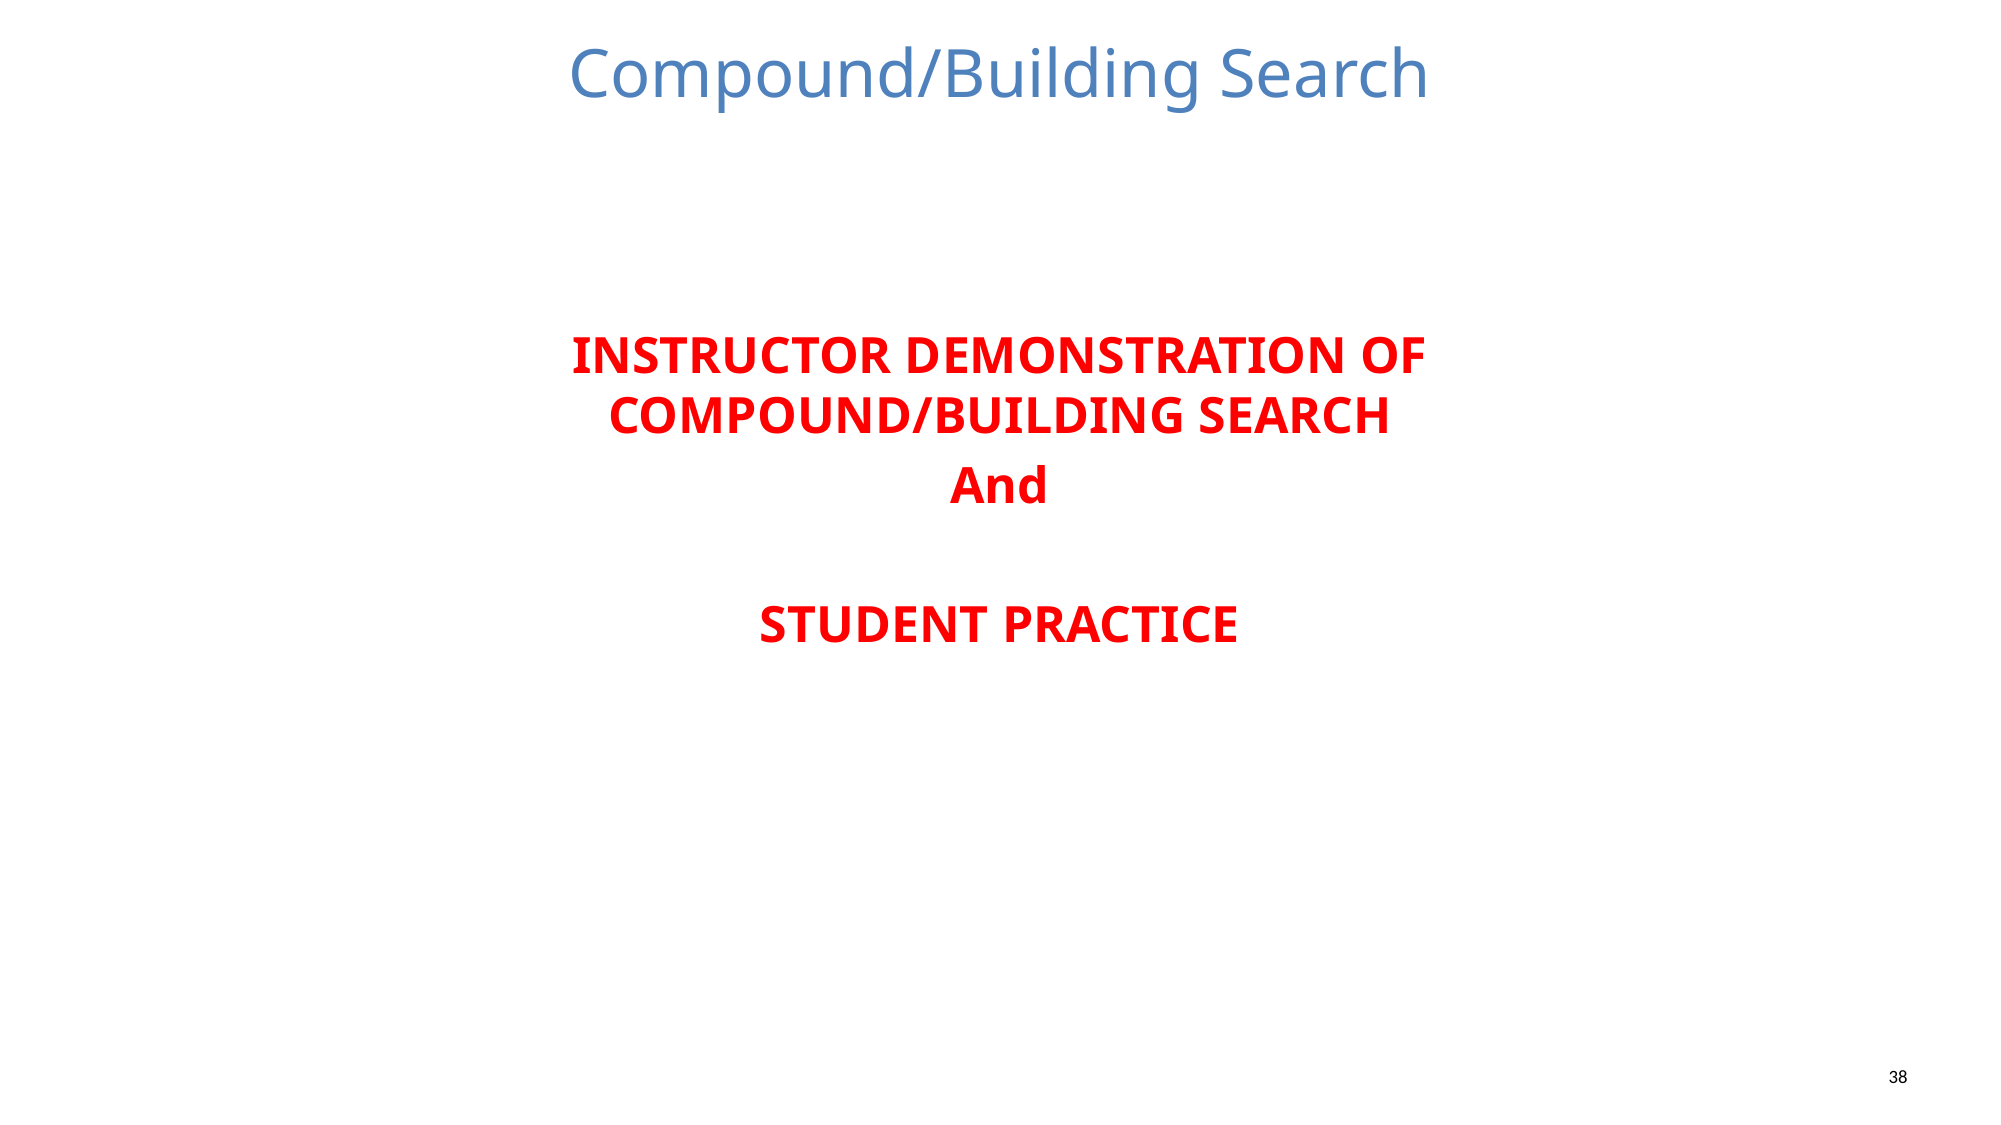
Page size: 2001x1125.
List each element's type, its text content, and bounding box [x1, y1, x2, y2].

text_box INSTRUCTOR DEMONSTRATION OF COMPOUND/BUILDING SEARCH And STUDENT PRACTICE [454, 315, 1545, 858]
title Compound/Building Search [299, 7, 1701, 135]
